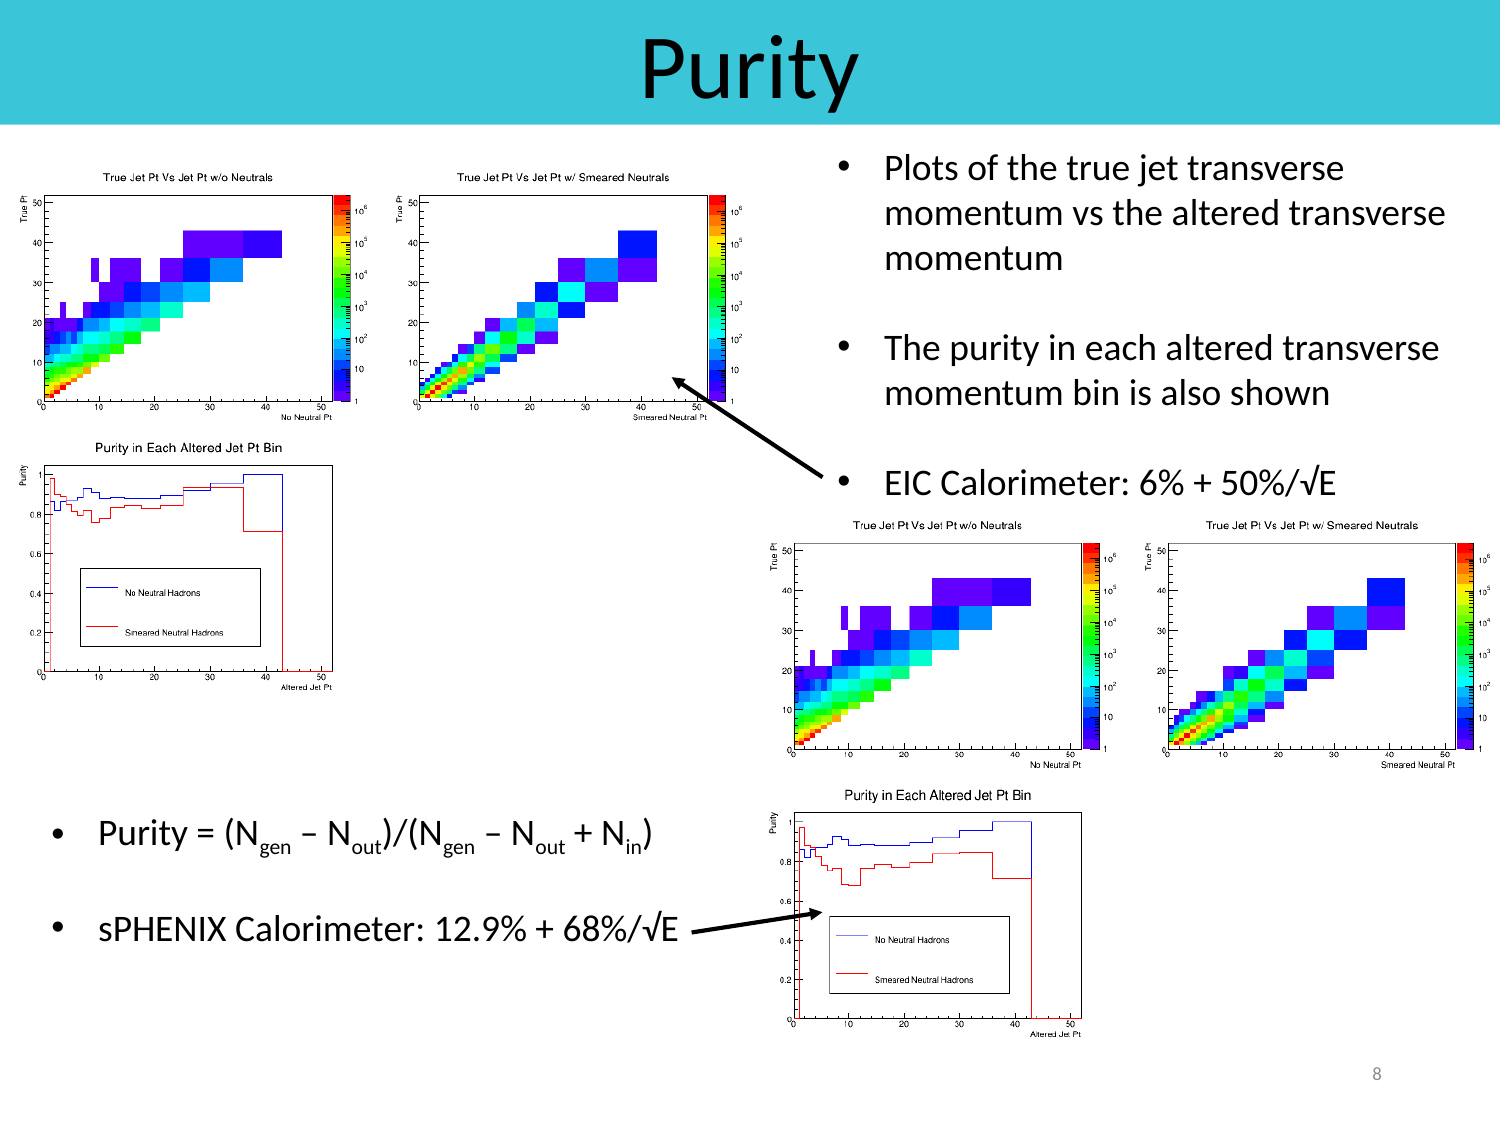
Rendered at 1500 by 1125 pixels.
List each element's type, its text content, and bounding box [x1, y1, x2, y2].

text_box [671, 377, 823, 478]
text_box Plots of the true jet transverse momentum vs the altered transverse momentum The purity in each altered transverse momentum bin is also shown EIC Calorimeter: 6% + 50%/√E [822, 135, 1500, 511]
picture [0, 163, 1499, 1050]
slide_number 8 [1059, 1050, 1397, 1103]
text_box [691, 912, 823, 933]
text_box Purity = (Ngen – Nout)/(Ngen – Nout + Nin) sPHENIX Calorimeter: 12.9% + 68%/√E [36, 800, 733, 956]
text_box Purity [0, 0, 1500, 125]
